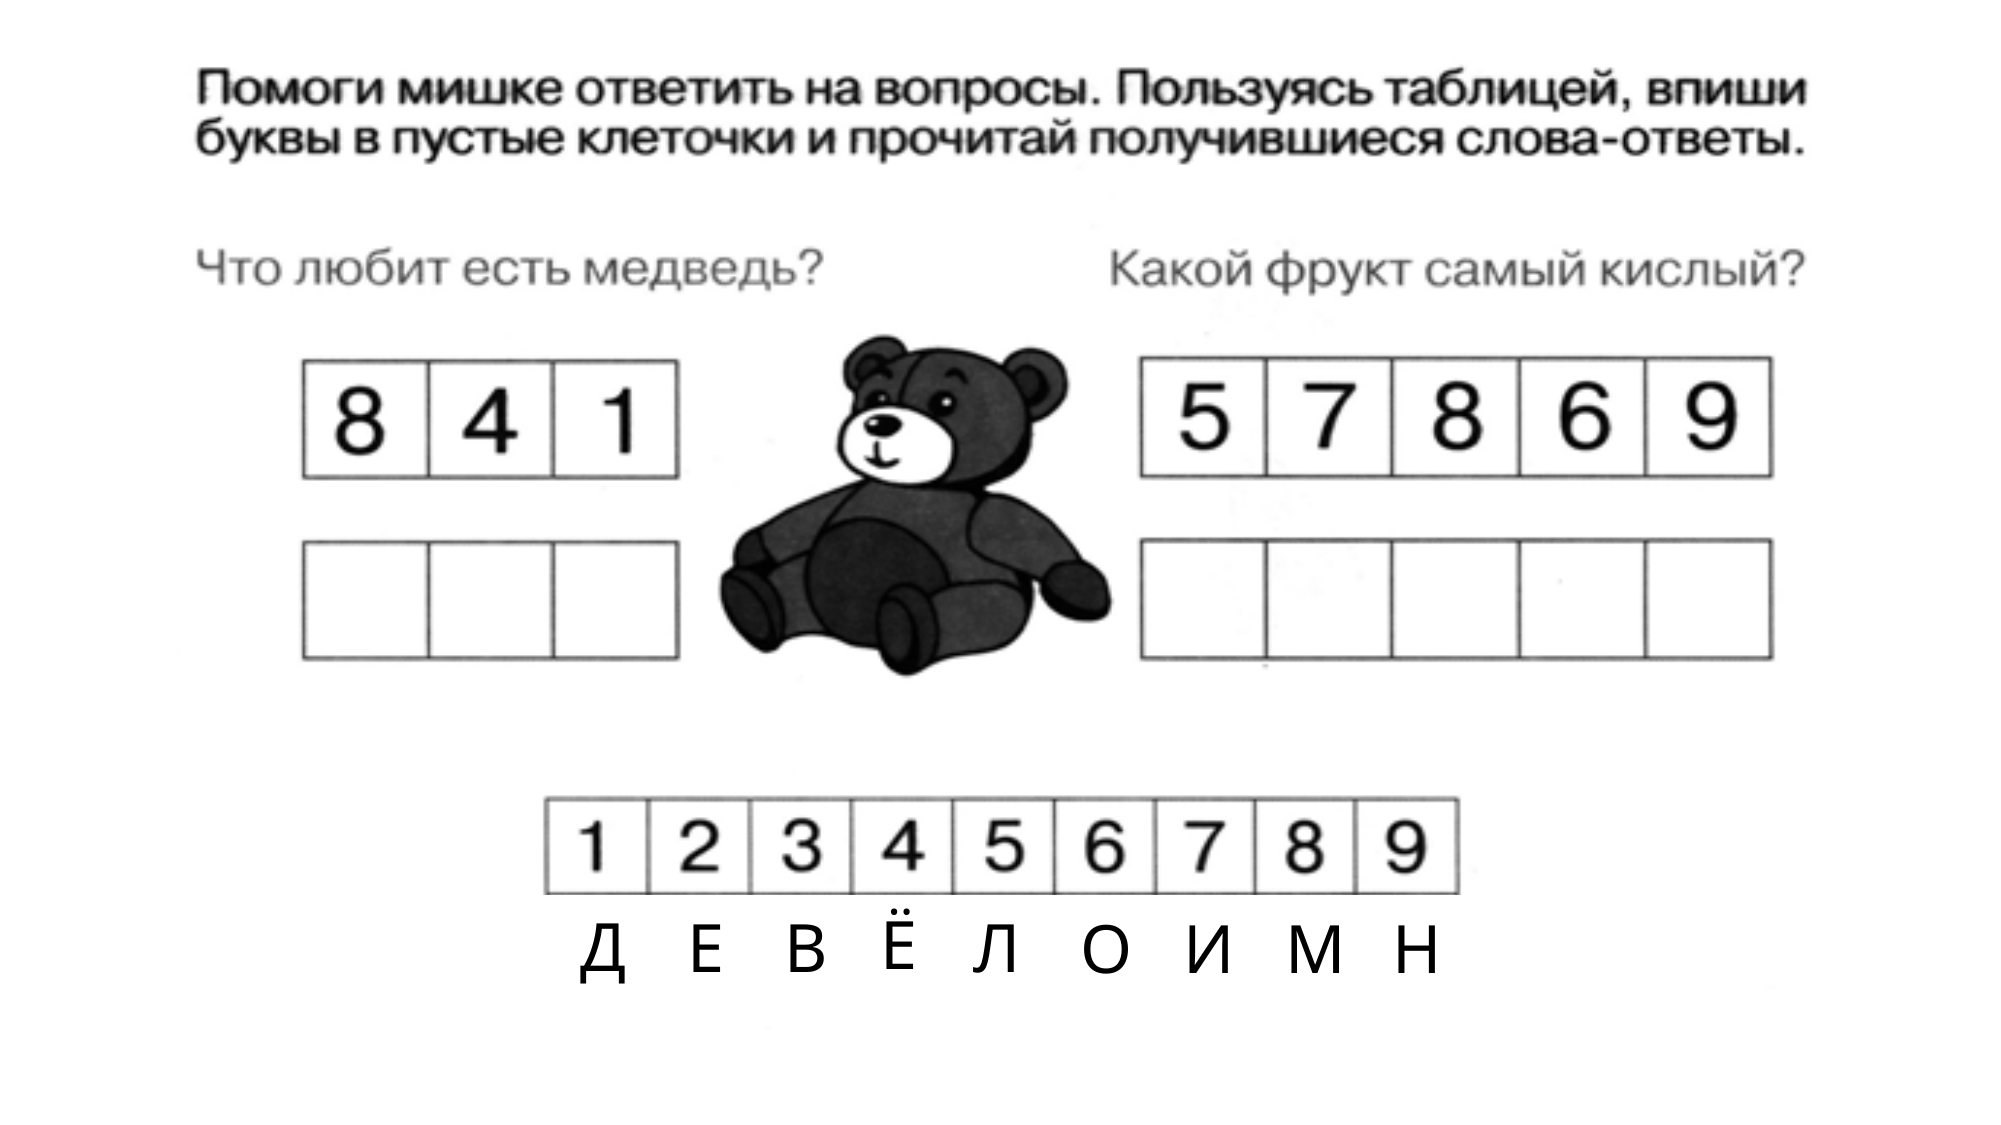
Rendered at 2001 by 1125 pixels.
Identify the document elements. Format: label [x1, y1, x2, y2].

picture [149, 11, 1851, 1036]
